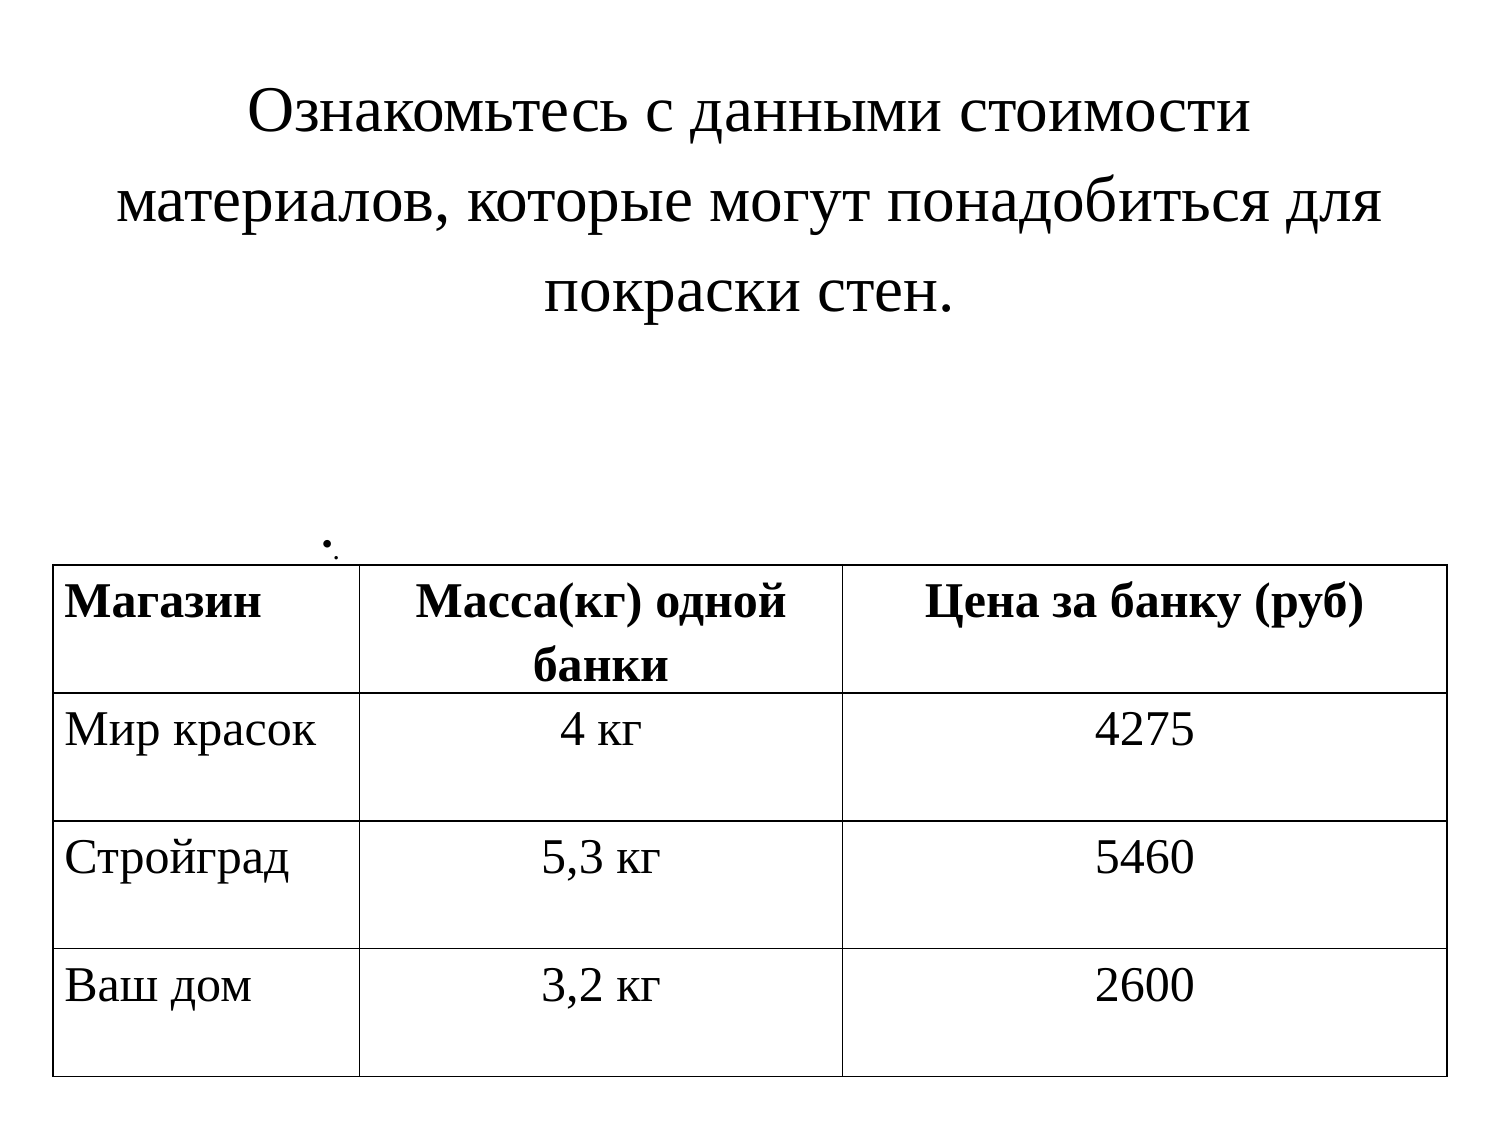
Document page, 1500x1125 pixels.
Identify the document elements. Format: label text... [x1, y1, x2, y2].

table_header Магазин [54, 566, 359, 692]
table_header Масса(кг) одной банки [360, 566, 842, 692]
table_cell Ваш дом [54, 949, 359, 1076]
table_header Цена за банку (руб) [843, 566, 1446, 692]
table_cell 5,3 кг [360, 822, 842, 948]
table_cell 4275 [843, 694, 1446, 820]
text_box . [307, 523, 356, 618]
table_cell Мир красок [54, 694, 359, 820]
title Ознакомьтесь с данными стоимости материалов, которые могут понадобиться для покраски стен. [75, 45, 1425, 523]
table_cell 4 кг [360, 694, 842, 820]
table_cell 2600 [843, 949, 1446, 1076]
table_cell 5460 [843, 822, 1446, 948]
table_cell 3,2 кг [360, 949, 842, 1076]
table_cell Стройград [54, 822, 359, 948]
